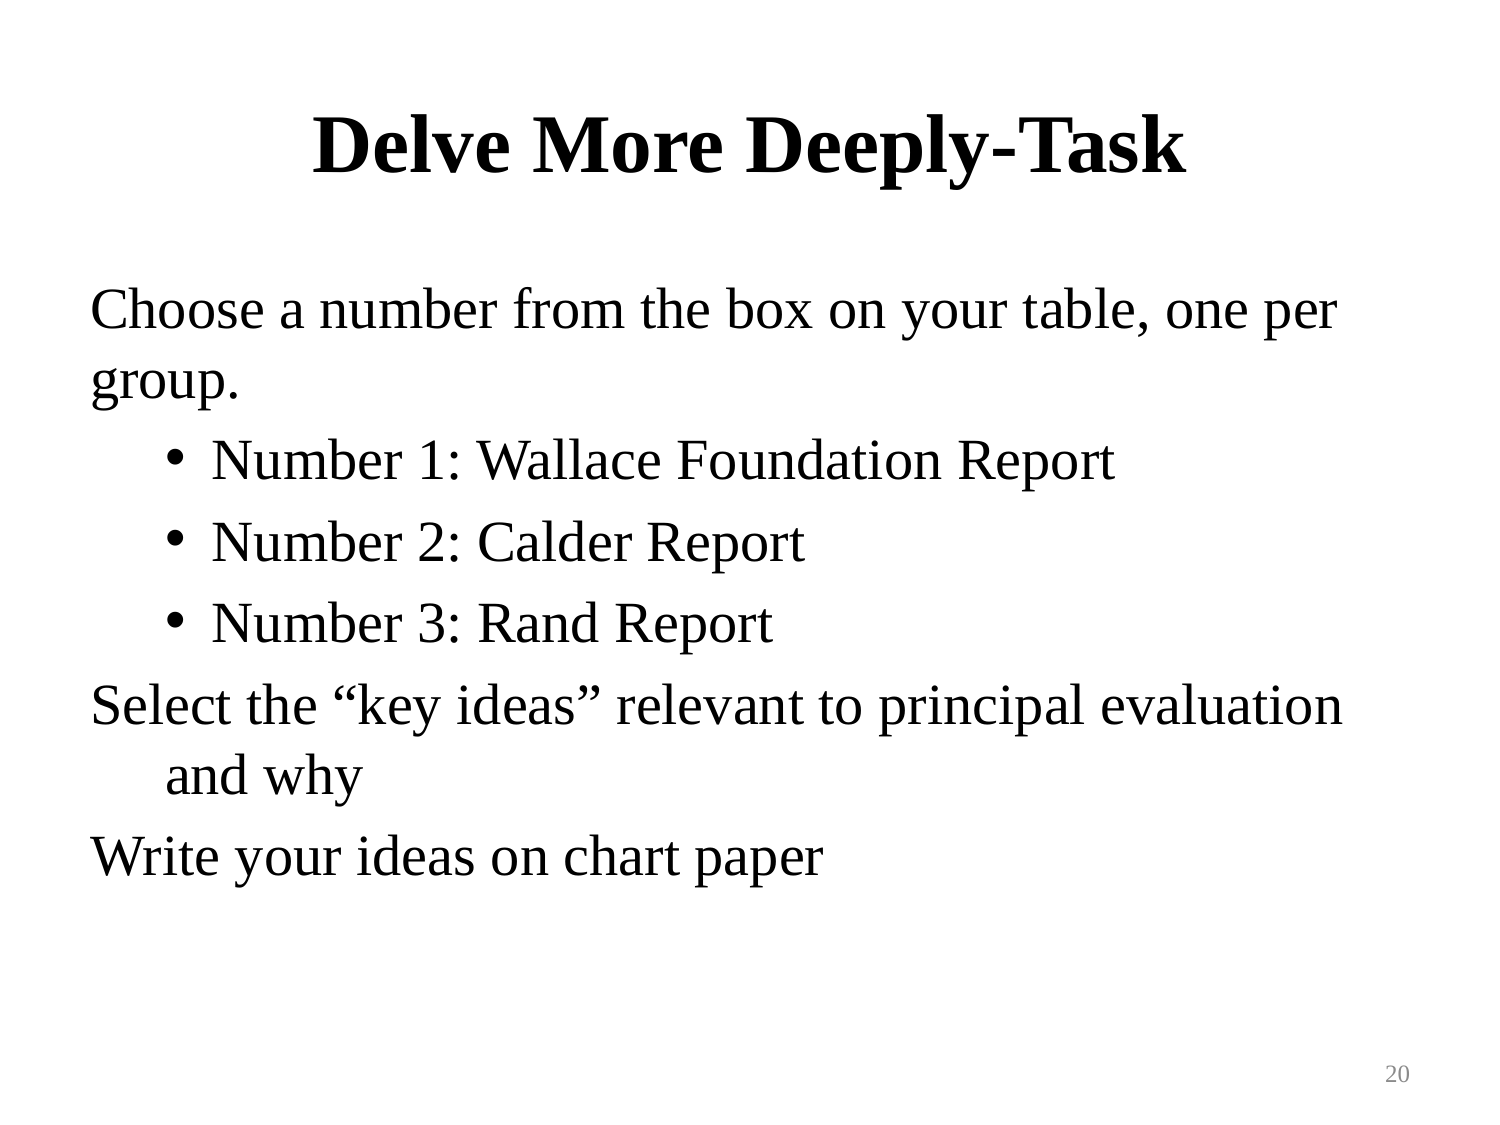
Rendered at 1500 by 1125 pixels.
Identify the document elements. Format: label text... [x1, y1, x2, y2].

list Choose a number from the box on your table, one per group. Number 1: Wallace Foundation Report Number 2: Calder Report Number 3: Rand Report Select the “key ideas” relevant to principal evaluation and why Write your ideas on chart paper [75, 262, 1425, 1005]
slide_number 20 [1074, 1042, 1425, 1103]
title Delve More Deeply-Task [75, 45, 1425, 233]
